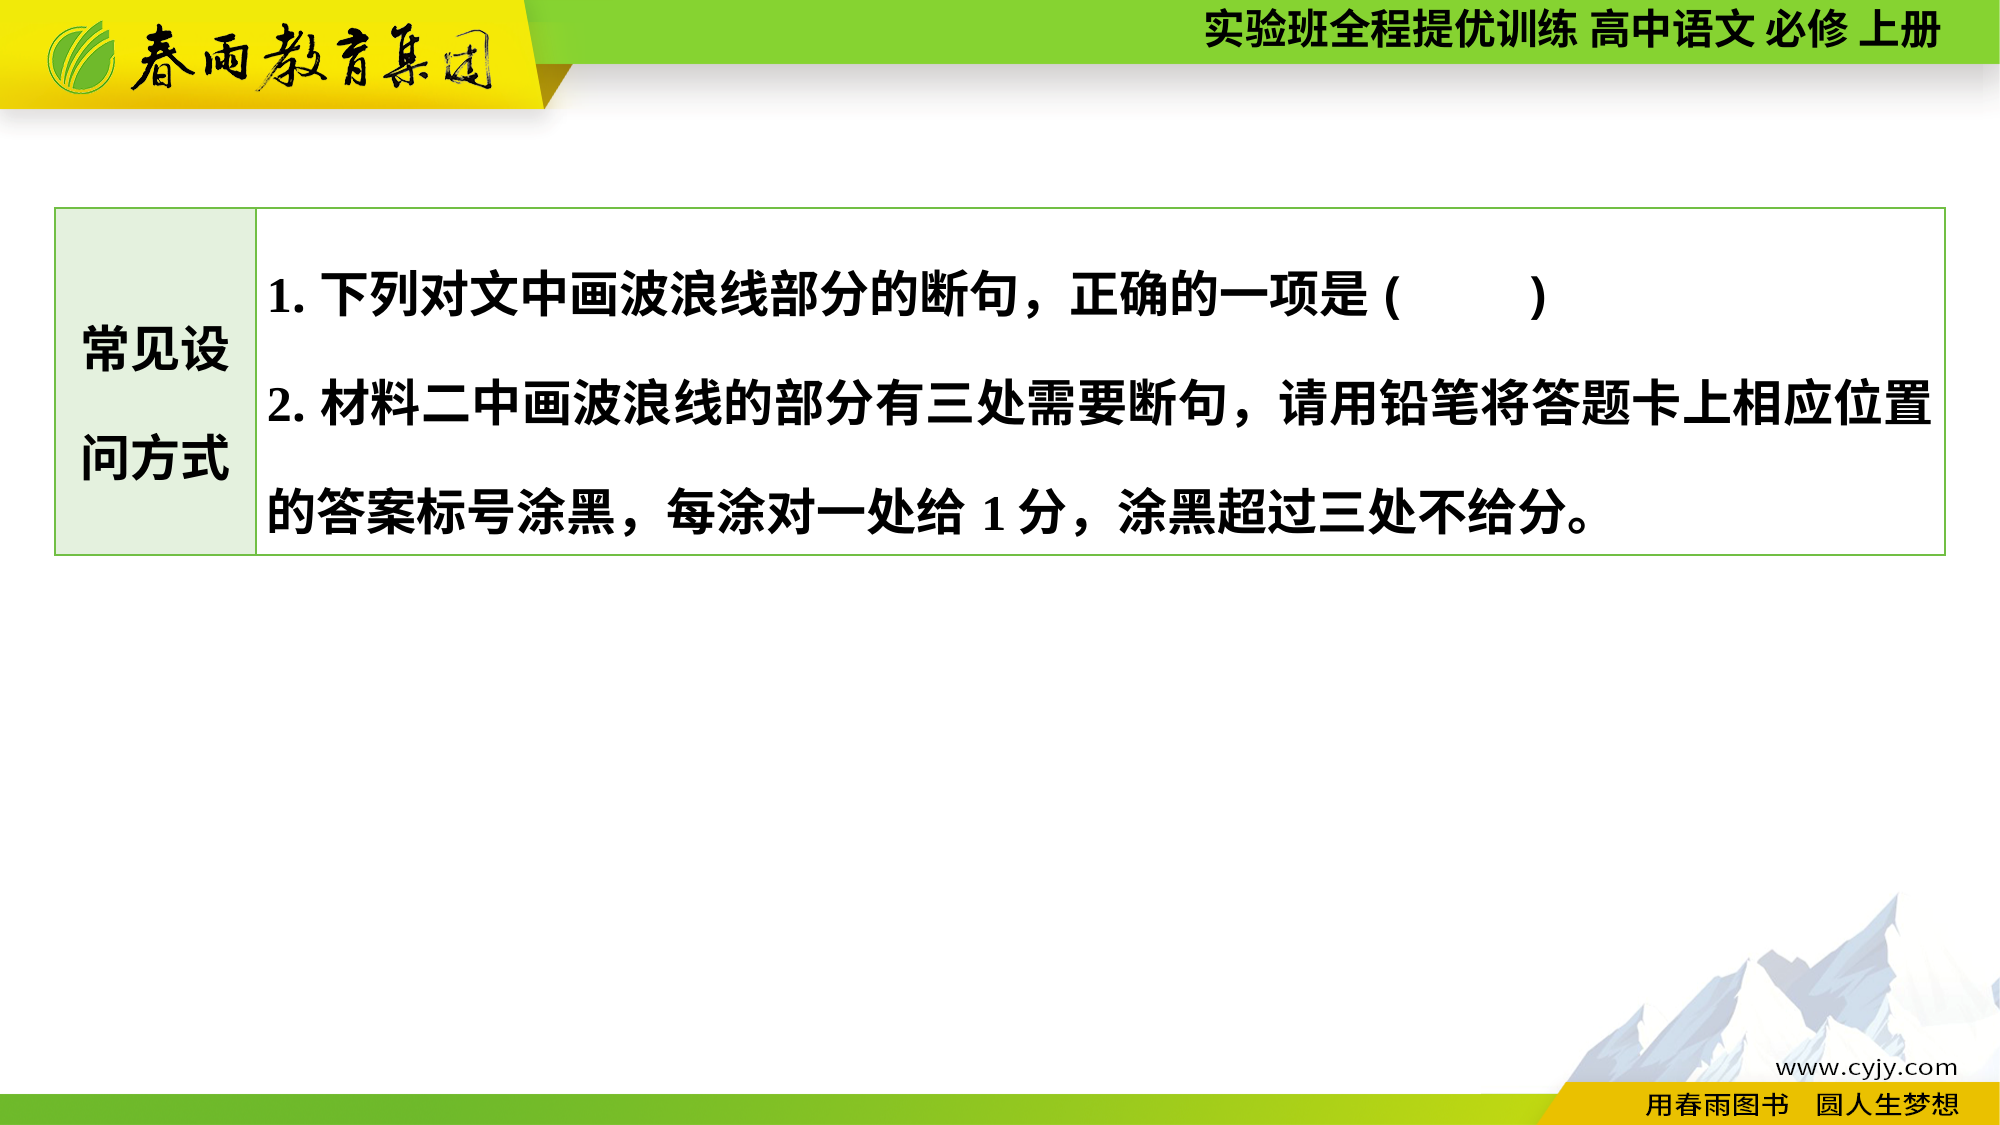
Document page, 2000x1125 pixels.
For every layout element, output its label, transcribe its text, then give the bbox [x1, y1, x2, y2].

picture [0, 0, 2000, 1125]
table_header 1.下列对文中画波浪线部分的断句，正确的一项是( ) 2.材料二中画波浪线的部分有三处需要断句，请用铅笔将答题卡上相应位置的答案标号涂黑，每涂对一处给1分，涂黑超过三处不给分。 [257, 209, 1944, 554]
table_header 常见设 问方式 [56, 209, 255, 554]
